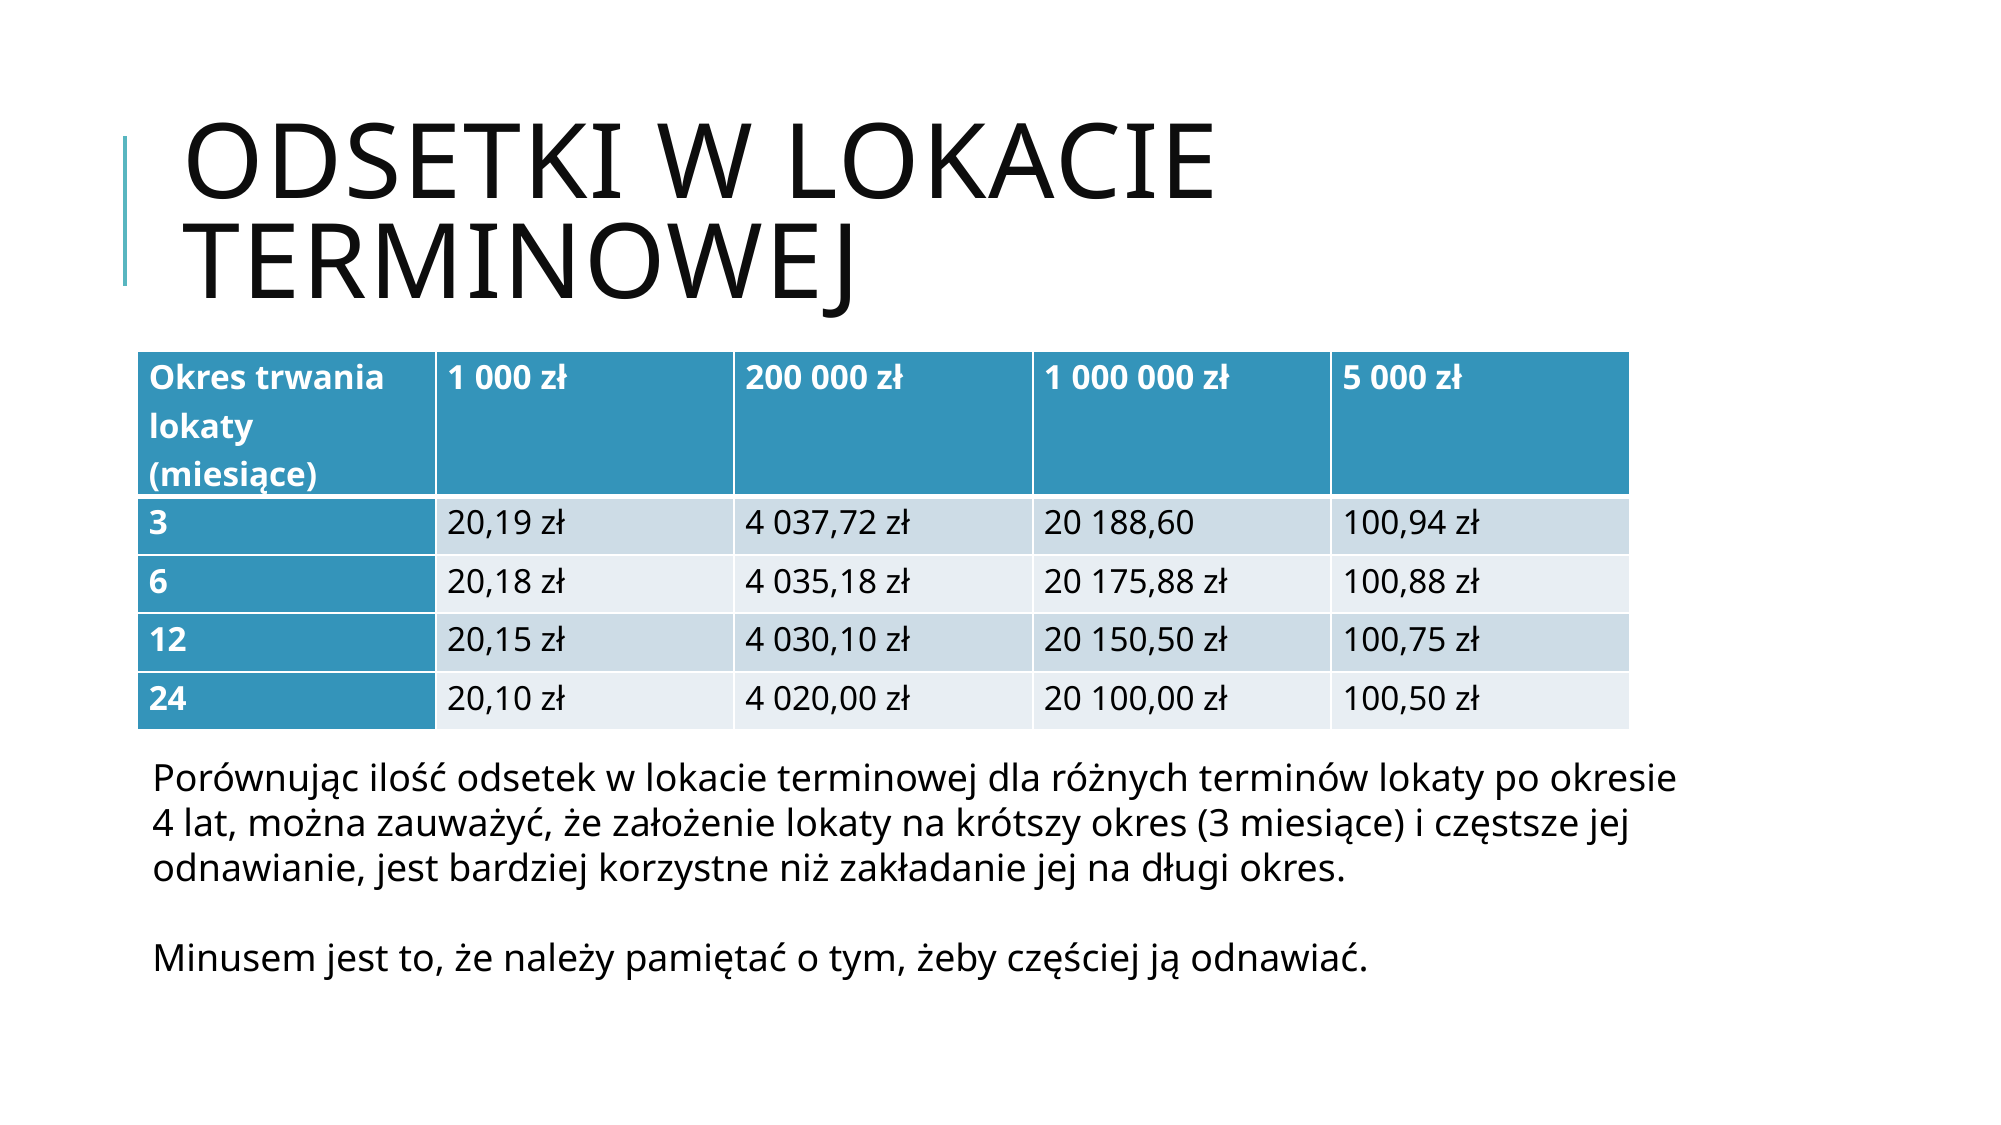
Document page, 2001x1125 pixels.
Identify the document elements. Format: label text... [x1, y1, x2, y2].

table_header 200 000 zł [735, 352, 1032, 494]
text_box Porównując ilość odsetek w lokacie terminowej dla różnych terminów lokaty po okresie 4 lat, można zauważyć, że założenie lokaty na krótszy okres (3 miesiące) i częstsze jej odnawianie, jest bardziej korzystne niż zakładanie jej na długi okres. Minusem jest to, że należy pamiętać o tym, żeby częściej ją odnawiać. [137, 746, 1712, 987]
table_cell 20,10 zł [437, 673, 733, 729]
table_header 1 000 zł [437, 352, 733, 494]
table_cell 12 [138, 614, 435, 671]
table_cell 100,94 zł [1332, 499, 1629, 554]
table_header Okres trwania lokaty (miesiące) [138, 352, 435, 494]
table_cell 100,50 zł [1332, 673, 1629, 729]
table_cell 20,19 zł [437, 499, 733, 554]
table_cell 20 100,00 zł [1034, 673, 1330, 729]
table_cell 24 [138, 673, 435, 729]
table_cell 20 150,50 zł [1034, 614, 1330, 671]
table_cell 20 175,88 zł [1034, 556, 1330, 612]
table_cell 4 037,72 zł [735, 499, 1032, 554]
table_header 1 000 000 zł [1034, 352, 1330, 494]
table_cell 6 [138, 556, 435, 612]
table_cell 4 020,00 zł [735, 673, 1032, 729]
table_header 5 000 zł [1332, 352, 1629, 494]
title Odsetki w lokacie terminowej [168, 96, 1763, 342]
table_cell 20 188,60 [1034, 499, 1330, 554]
table_cell 4 035,18 zł [735, 556, 1032, 612]
table_cell 20,15 zł [437, 614, 733, 671]
table_cell 20,18 zł [437, 556, 733, 612]
table_cell 4 030,10 zł [735, 614, 1032, 671]
table_cell 100,88 zł [1332, 556, 1629, 612]
table_cell 3 [138, 499, 435, 554]
table_cell 100,75 zł [1332, 614, 1629, 671]
